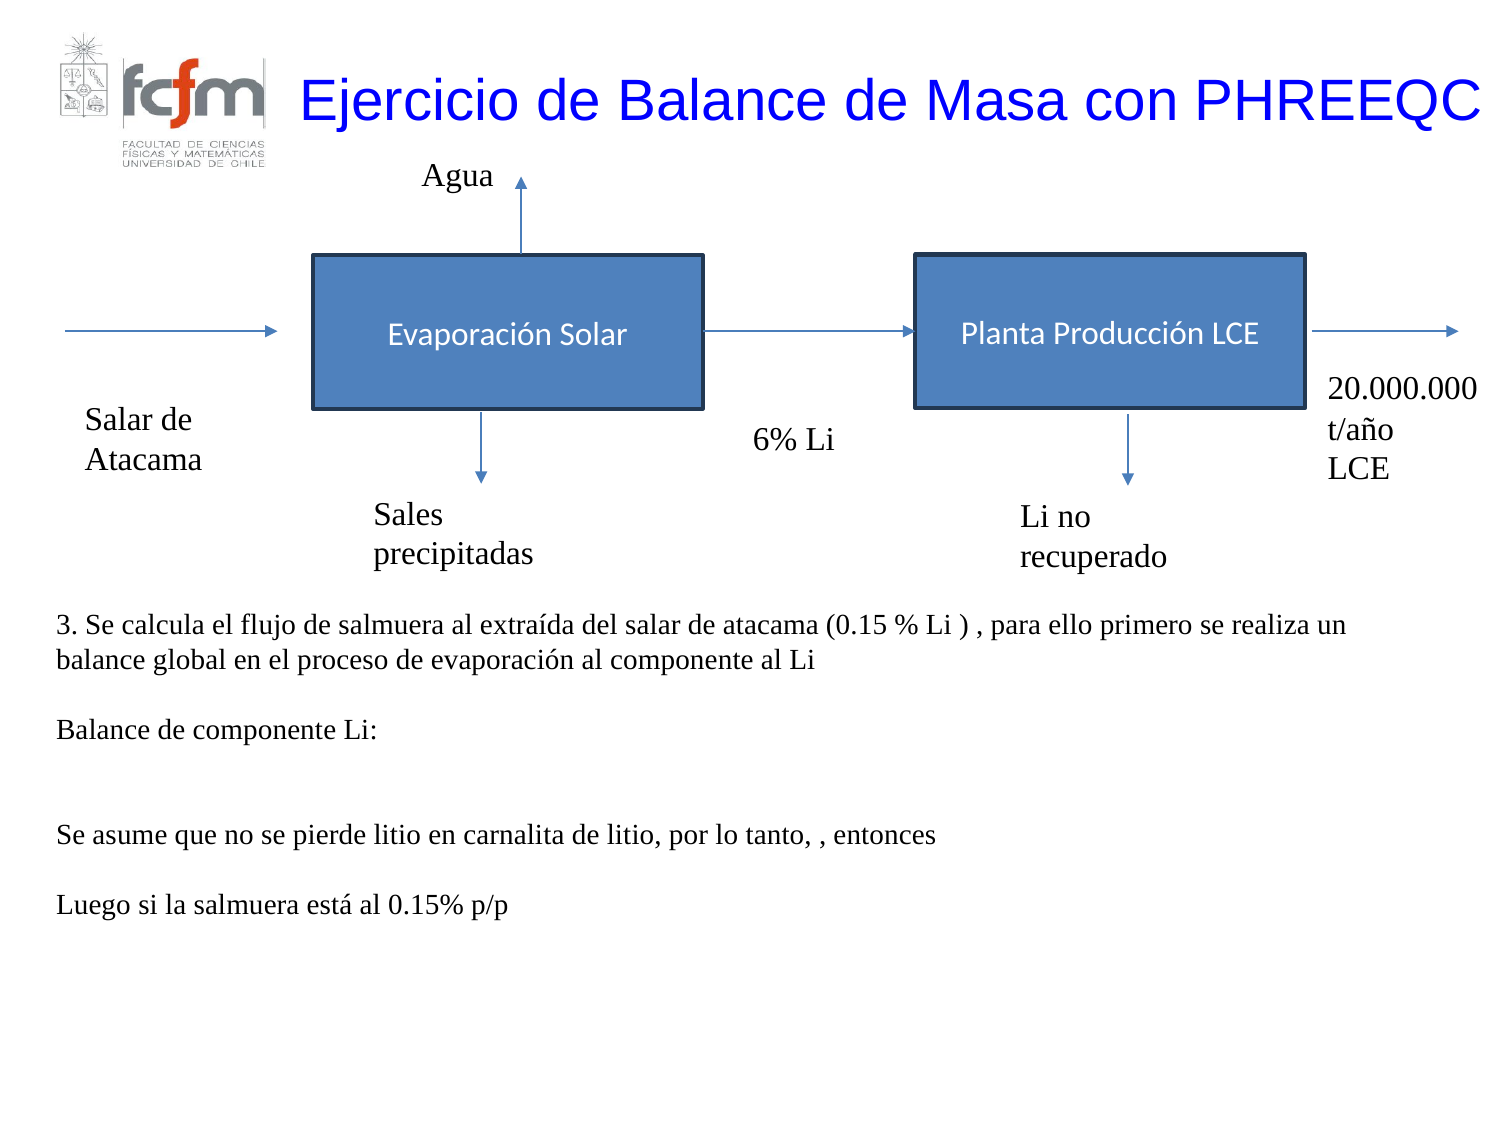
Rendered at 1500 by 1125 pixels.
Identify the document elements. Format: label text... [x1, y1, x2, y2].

text_box Evaporación Solar [311, 253, 705, 411]
text_box 6% Li [738, 409, 941, 465]
text_box Agua [406, 145, 545, 201]
text_box Sales precipitadas [358, 484, 561, 579]
text_box Planta Producción LCE [913, 252, 1307, 410]
text_box 20.000.000 t/año LCE [1312, 359, 1500, 494]
text_box Salar de Atacama [69, 389, 273, 485]
text_box Ejercicio de Balance de Masa con PHREEQC [407, 2, 1376, 192]
text_box Li no recuperado [1005, 486, 1208, 581]
